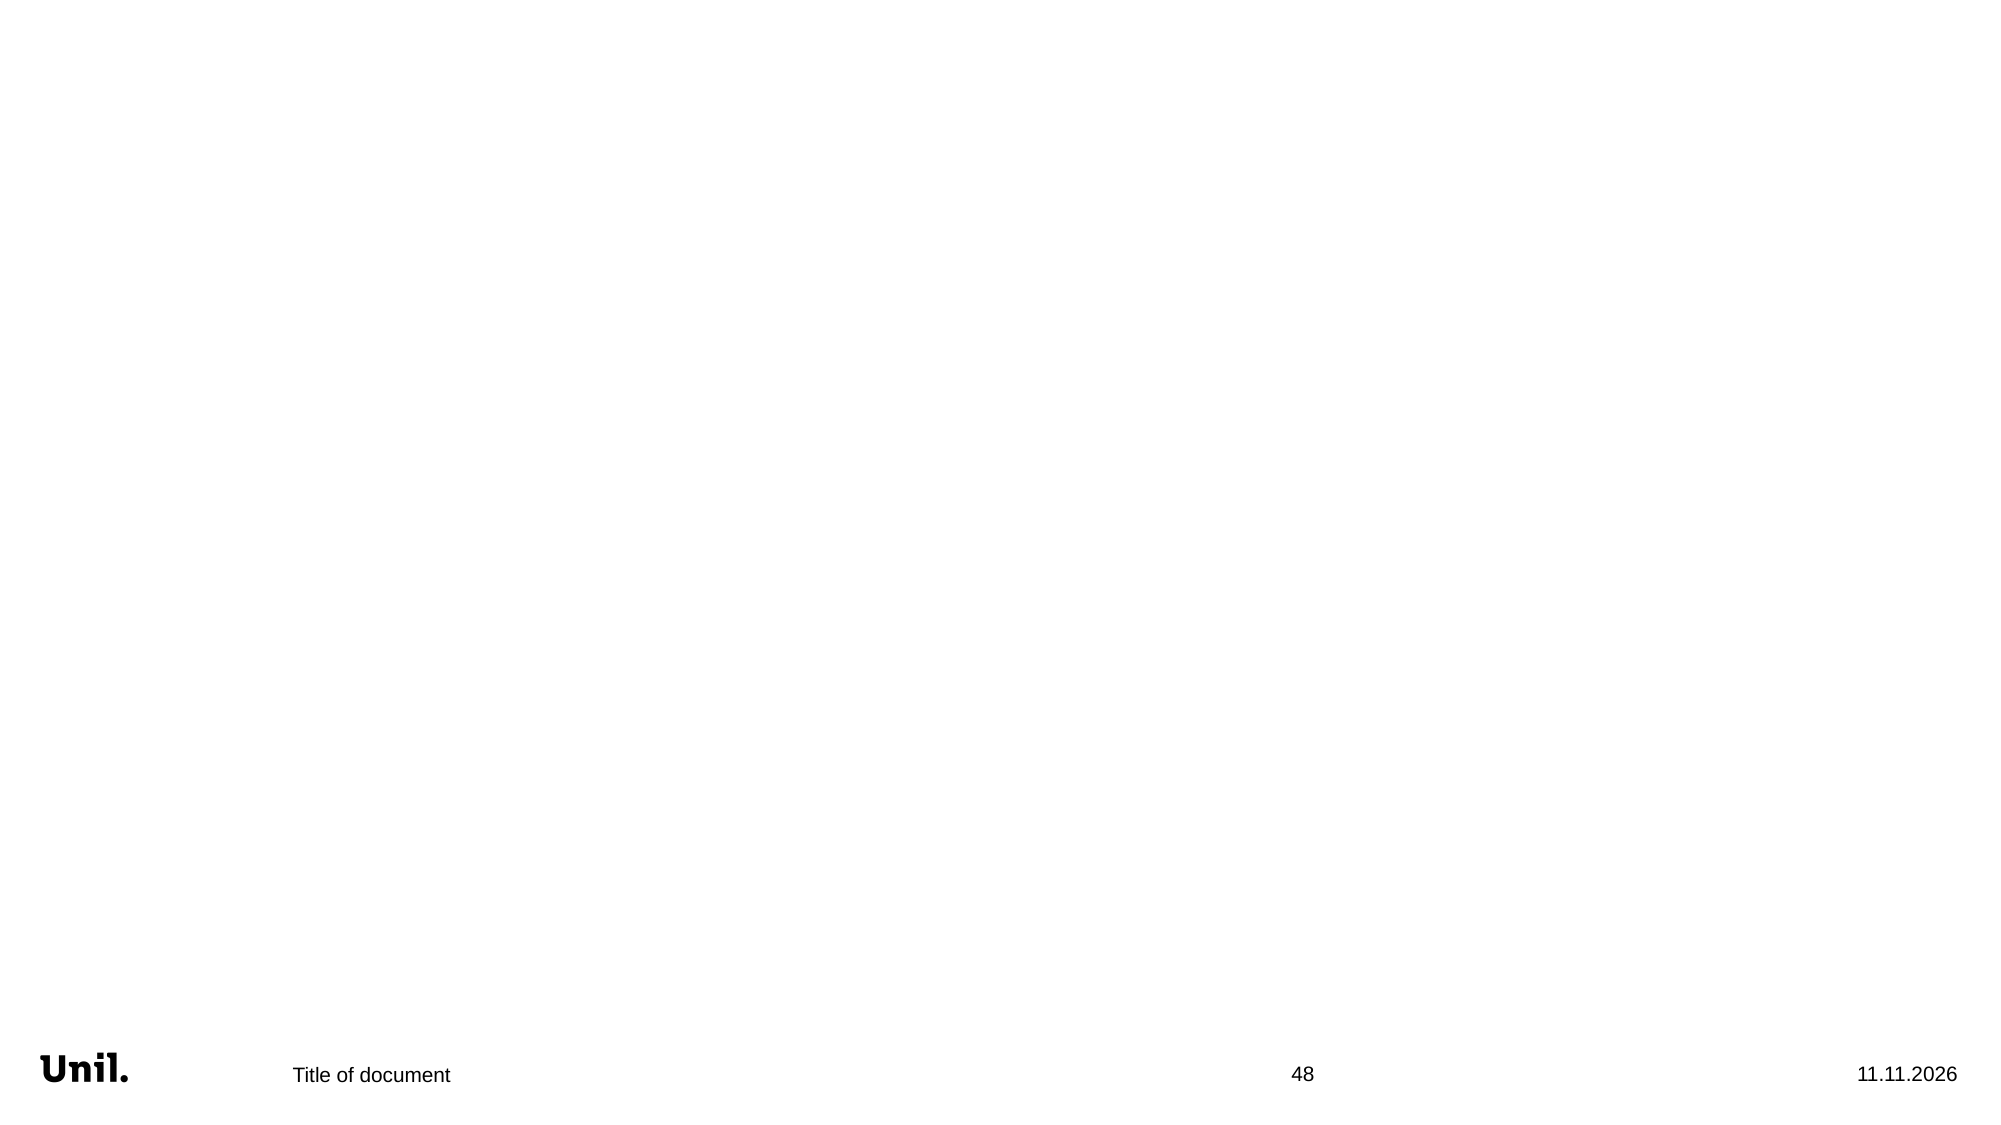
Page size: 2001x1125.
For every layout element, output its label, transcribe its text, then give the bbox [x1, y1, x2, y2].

footer Title of document [292, 1011, 1048, 1087]
picture [27, 1042, 141, 1095]
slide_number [1789, 1026, 1958, 1086]
slide_number 48 [1250, 1037, 1355, 1086]
